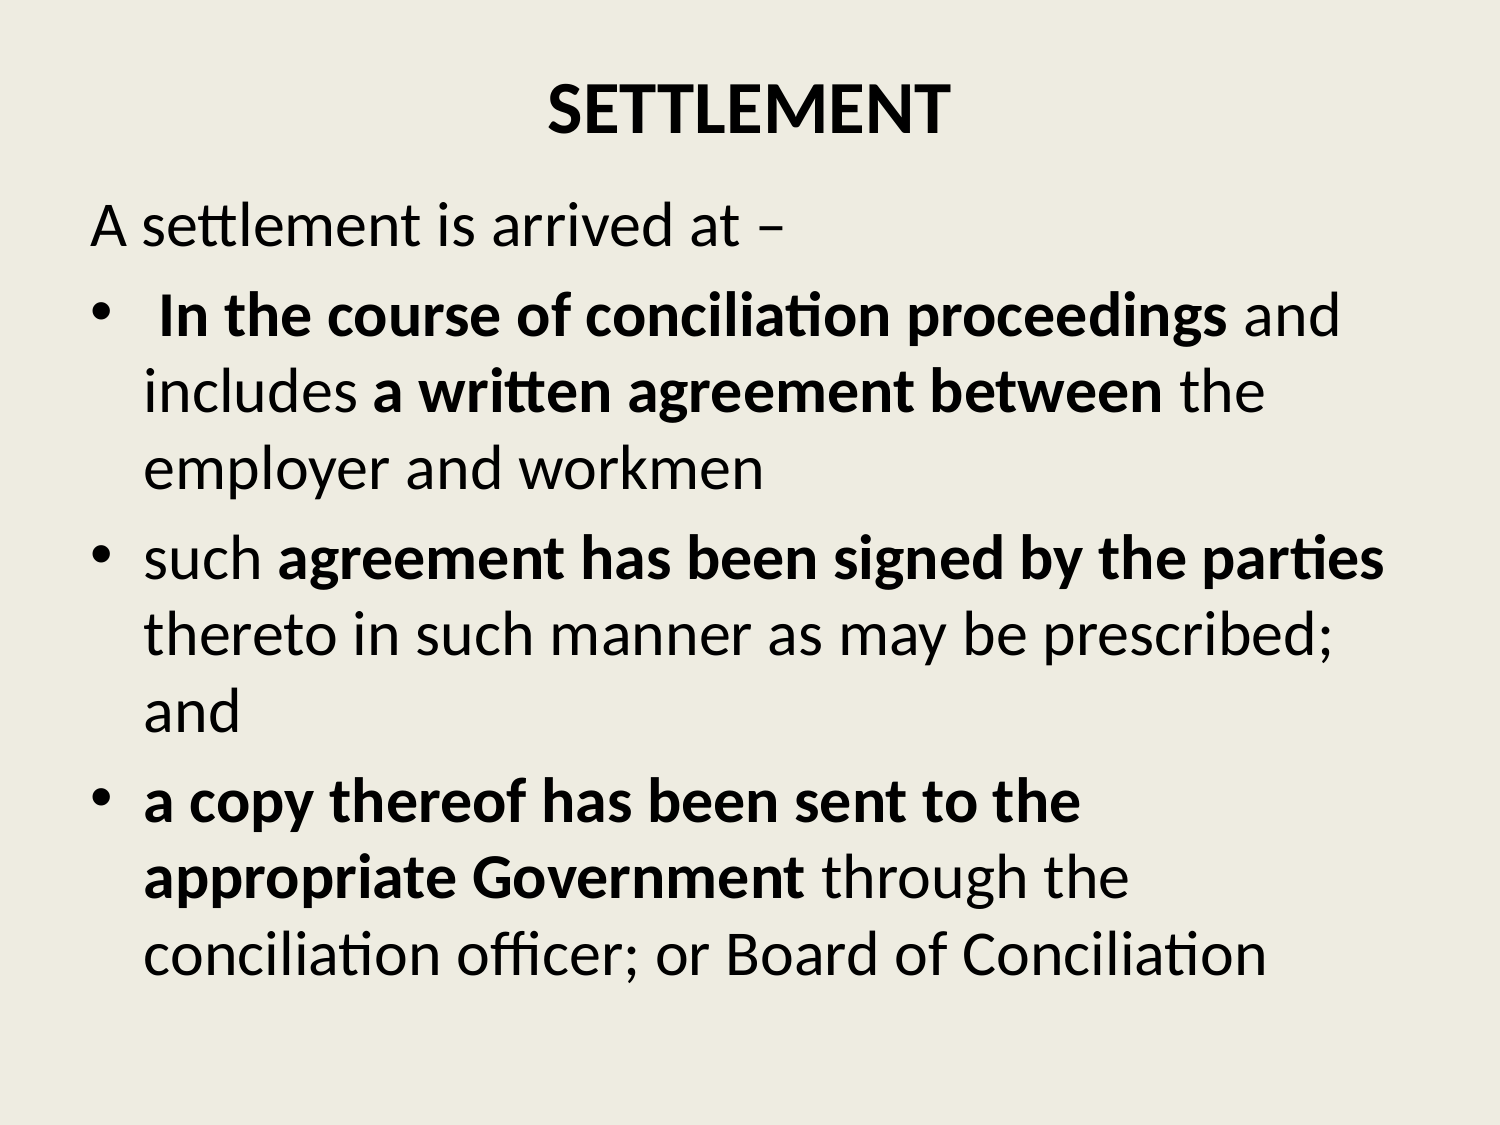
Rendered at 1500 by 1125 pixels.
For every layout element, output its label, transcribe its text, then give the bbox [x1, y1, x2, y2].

title SETTLEMENT [75, 45, 1425, 163]
list A settlement is arrived at – In the course of conciliation proceedings and includes a written agreement between the employer and workmen such agreement has been signed by the parties thereto in such manner as may be prescribed; and a copy thereof has been sent to the appropriate Government through the conciliation officer; or Board of Conciliation [75, 174, 1425, 1005]
